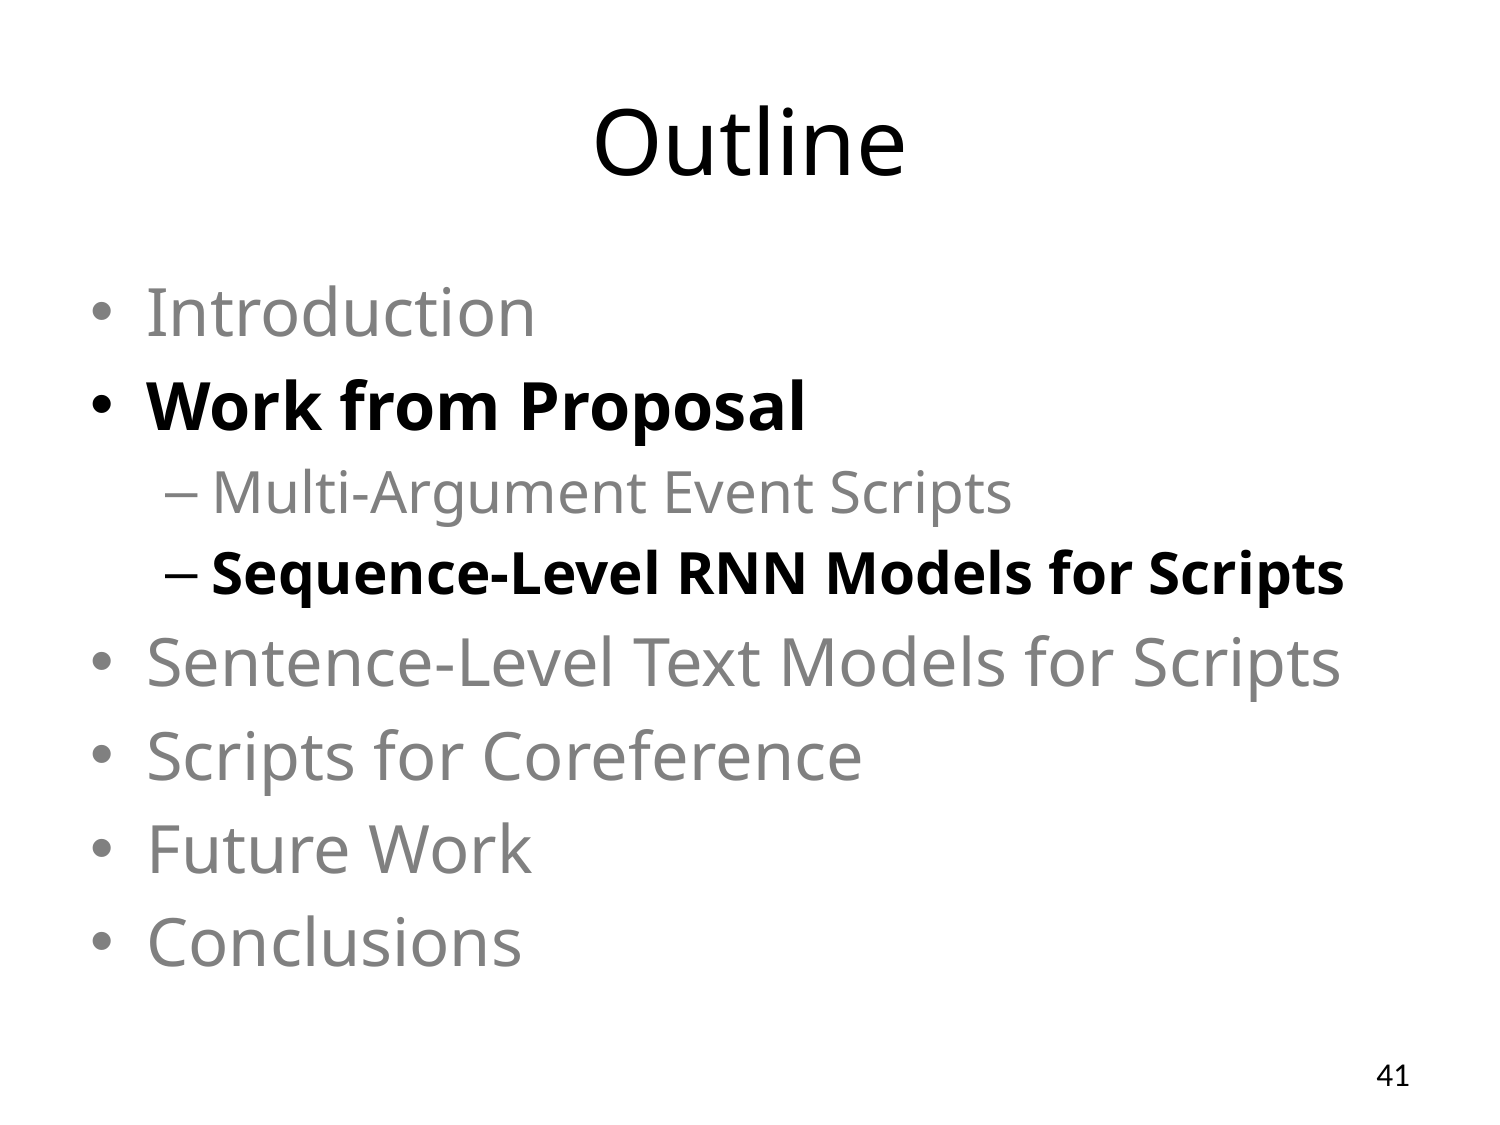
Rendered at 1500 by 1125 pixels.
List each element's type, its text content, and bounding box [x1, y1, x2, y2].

slide_number 41 [1074, 1042, 1425, 1103]
title Outline [75, 45, 1425, 233]
list Introduction Work from Proposal Multi-Argument Event Scripts Sequence-Level RNN Models for Scripts Sentence-Level Text Models for Scripts Scripts for Coreference Future Work Conclusions [75, 262, 1425, 1005]
